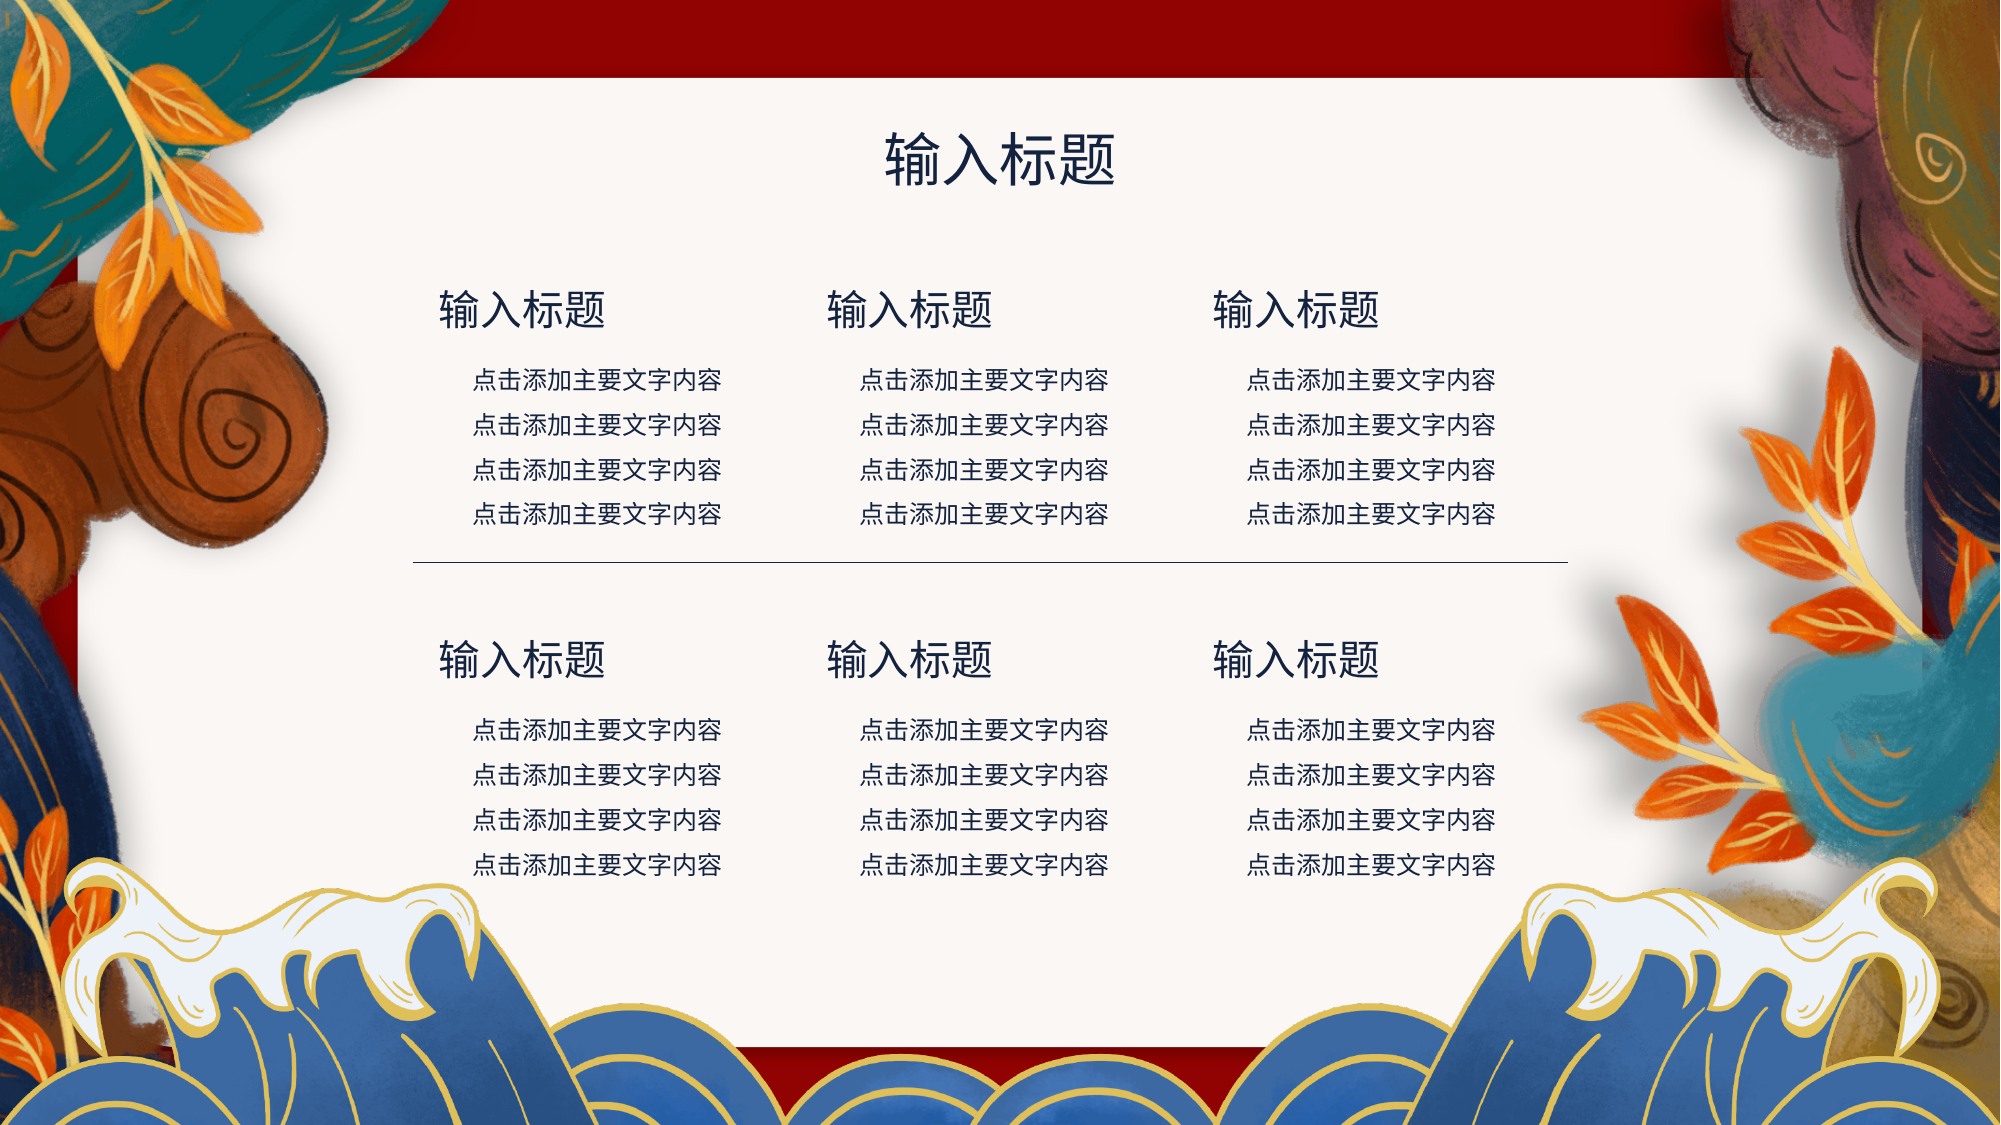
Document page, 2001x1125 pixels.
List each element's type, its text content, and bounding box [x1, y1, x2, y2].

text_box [1231, 276, 1528, 488]
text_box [457, 626, 754, 839]
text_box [844, 276, 1141, 488]
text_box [457, 276, 754, 488]
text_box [1231, 626, 1528, 839]
picture [0, 0, 2001, 1125]
text_box 输入标题 [779, 115, 1221, 201]
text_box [844, 626, 1141, 839]
